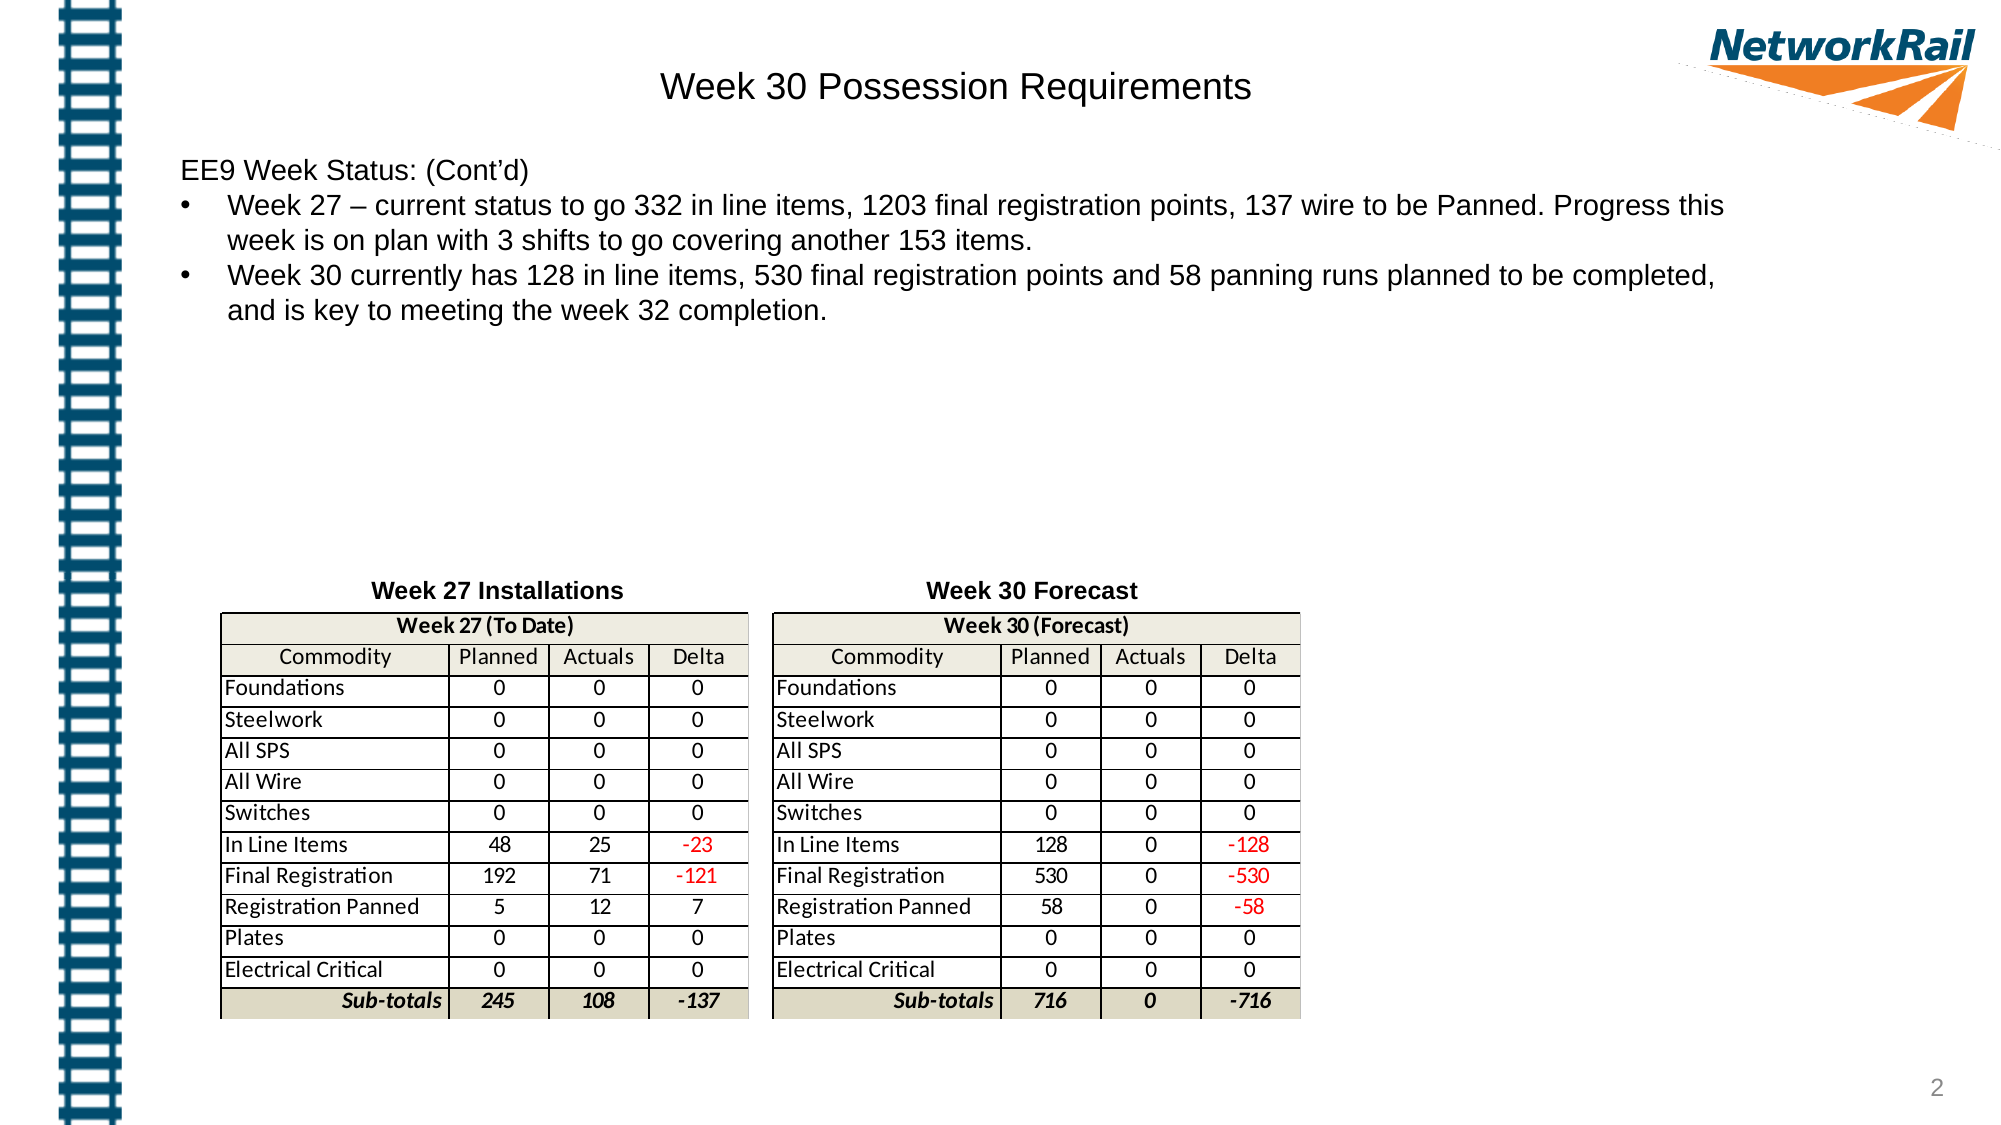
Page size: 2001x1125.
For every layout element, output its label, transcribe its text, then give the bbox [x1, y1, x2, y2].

picture [59, 919, 65, 933]
picture [71, 220, 109, 234]
picture [115, 643, 121, 657]
picture [59, 969, 65, 983]
picture [115, 668, 121, 682]
picture [71, 346, 109, 360]
picture [59, 1019, 65, 1033]
picture [59, 270, 65, 285]
picture [71, 170, 109, 184]
picture [59, 321, 65, 335]
text_box Week 30 Possession Requirements [645, 54, 1268, 115]
picture [71, 1119, 109, 1125]
picture [71, 446, 109, 460]
picture [71, 145, 109, 159]
picture [71, 944, 109, 958]
picture [115, 718, 121, 732]
picture [115, 571, 121, 582]
picture [59, 245, 65, 259]
picture [59, 371, 65, 385]
picture [71, 843, 109, 858]
picture [59, 70, 65, 84]
picture [71, 70, 109, 84]
picture [115, 245, 121, 259]
picture [59, 718, 65, 732]
picture [59, 346, 65, 360]
picture [59, 296, 65, 310]
picture [115, 869, 121, 883]
picture [59, 546, 65, 560]
picture [59, 120, 65, 134]
picture [59, 496, 65, 510]
picture [59, 994, 65, 1008]
picture [115, 471, 121, 485]
picture [59, 45, 65, 59]
picture [115, 1019, 121, 1033]
picture [71, 643, 109, 657]
picture [59, 618, 65, 632]
picture [71, 618, 109, 632]
picture [115, 421, 121, 435]
picture [71, 894, 109, 908]
picture [115, 70, 121, 84]
picture [71, 20, 109, 34]
picture [71, 521, 109, 535]
picture [115, 521, 121, 535]
picture [59, 944, 65, 958]
picture [59, 571, 65, 582]
picture [71, 371, 109, 385]
picture [115, 321, 121, 335]
picture [71, 45, 109, 59]
picture [115, 768, 121, 782]
picture [115, 743, 121, 757]
picture [71, 994, 109, 1008]
picture [71, 245, 109, 259]
picture [59, 145, 65, 159]
picture [115, 1044, 121, 1058]
picture [59, 95, 65, 109]
text_box EE9 Week Status: (Cont’d) Week 27 – current status to go 332 in line items, 1203 final registration points, 137 wire to be Panned. Progress this week is on plan with 3 shifts to go covering another 153 items. Week 30 currently has 128 in line items, 530 final registration points and 58 panning runs planned to be completed, and is key to meeting the week 32 completion. [165, 144, 1760, 369]
picture [71, 195, 109, 209]
picture [71, 396, 109, 410]
picture [71, 718, 109, 732]
picture [59, 220, 65, 234]
picture [59, 421, 65, 435]
picture [71, 471, 109, 485]
picture [115, 969, 121, 983]
picture [115, 45, 121, 59]
picture [71, 546, 109, 560]
picture [59, 793, 65, 807]
picture [71, 869, 109, 883]
picture [59, 818, 65, 832]
picture [220, 612, 750, 1021]
picture [71, 743, 109, 757]
picture [71, 793, 109, 807]
picture [59, 446, 65, 460]
picture [771, 612, 1302, 1021]
picture [115, 593, 121, 607]
picture [71, 270, 109, 285]
picture [115, 1094, 121, 1108]
picture [71, 296, 109, 310]
picture [115, 145, 121, 159]
picture [71, 95, 109, 109]
picture [115, 994, 121, 1008]
picture [115, 20, 121, 34]
picture [59, 643, 65, 657]
slide_number 2 [1819, 1071, 1960, 1102]
picture [115, 546, 121, 560]
picture [115, 95, 121, 109]
picture [59, 593, 65, 607]
picture [71, 818, 109, 832]
picture [115, 1069, 121, 1083]
picture [59, 843, 65, 858]
picture [71, 571, 109, 582]
picture [59, 1044, 65, 1058]
picture [59, 869, 65, 883]
picture [71, 969, 109, 983]
picture [59, 1069, 65, 1083]
text_box Week 27 Installations [356, 567, 640, 612]
picture [115, 220, 121, 234]
picture [71, 496, 109, 510]
picture [71, 0, 109, 9]
picture [71, 593, 109, 607]
picture [59, 1094, 65, 1108]
picture [59, 521, 65, 535]
picture [59, 668, 65, 682]
picture [59, 20, 65, 34]
picture [115, 296, 121, 310]
picture [59, 743, 65, 757]
picture [115, 618, 121, 632]
picture [115, 346, 121, 360]
picture [59, 693, 65, 707]
picture [115, 446, 121, 460]
picture [115, 195, 121, 209]
picture [115, 919, 121, 933]
picture [115, 496, 121, 510]
picture [71, 768, 109, 782]
picture [71, 321, 109, 335]
picture [115, 843, 121, 858]
picture [115, 818, 121, 832]
picture [115, 0, 121, 9]
picture [115, 793, 121, 807]
picture [115, 270, 121, 285]
picture [59, 471, 65, 485]
picture [59, 170, 65, 184]
picture [115, 944, 121, 958]
picture [71, 1069, 109, 1083]
picture [71, 120, 109, 134]
picture [115, 894, 121, 908]
text_box Week 30 Forecast [911, 567, 1161, 612]
picture [115, 396, 121, 410]
picture [1674, 0, 2000, 150]
picture [71, 919, 109, 933]
picture [71, 421, 109, 435]
picture [59, 0, 65, 9]
picture [115, 371, 121, 385]
picture [59, 894, 65, 908]
picture [71, 1019, 109, 1033]
picture [71, 668, 109, 682]
picture [59, 768, 65, 782]
picture [71, 1094, 109, 1108]
picture [71, 693, 109, 707]
picture [115, 120, 121, 134]
picture [59, 195, 65, 209]
picture [59, 396, 65, 410]
picture [71, 1044, 109, 1058]
picture [115, 170, 121, 184]
picture [115, 693, 121, 707]
